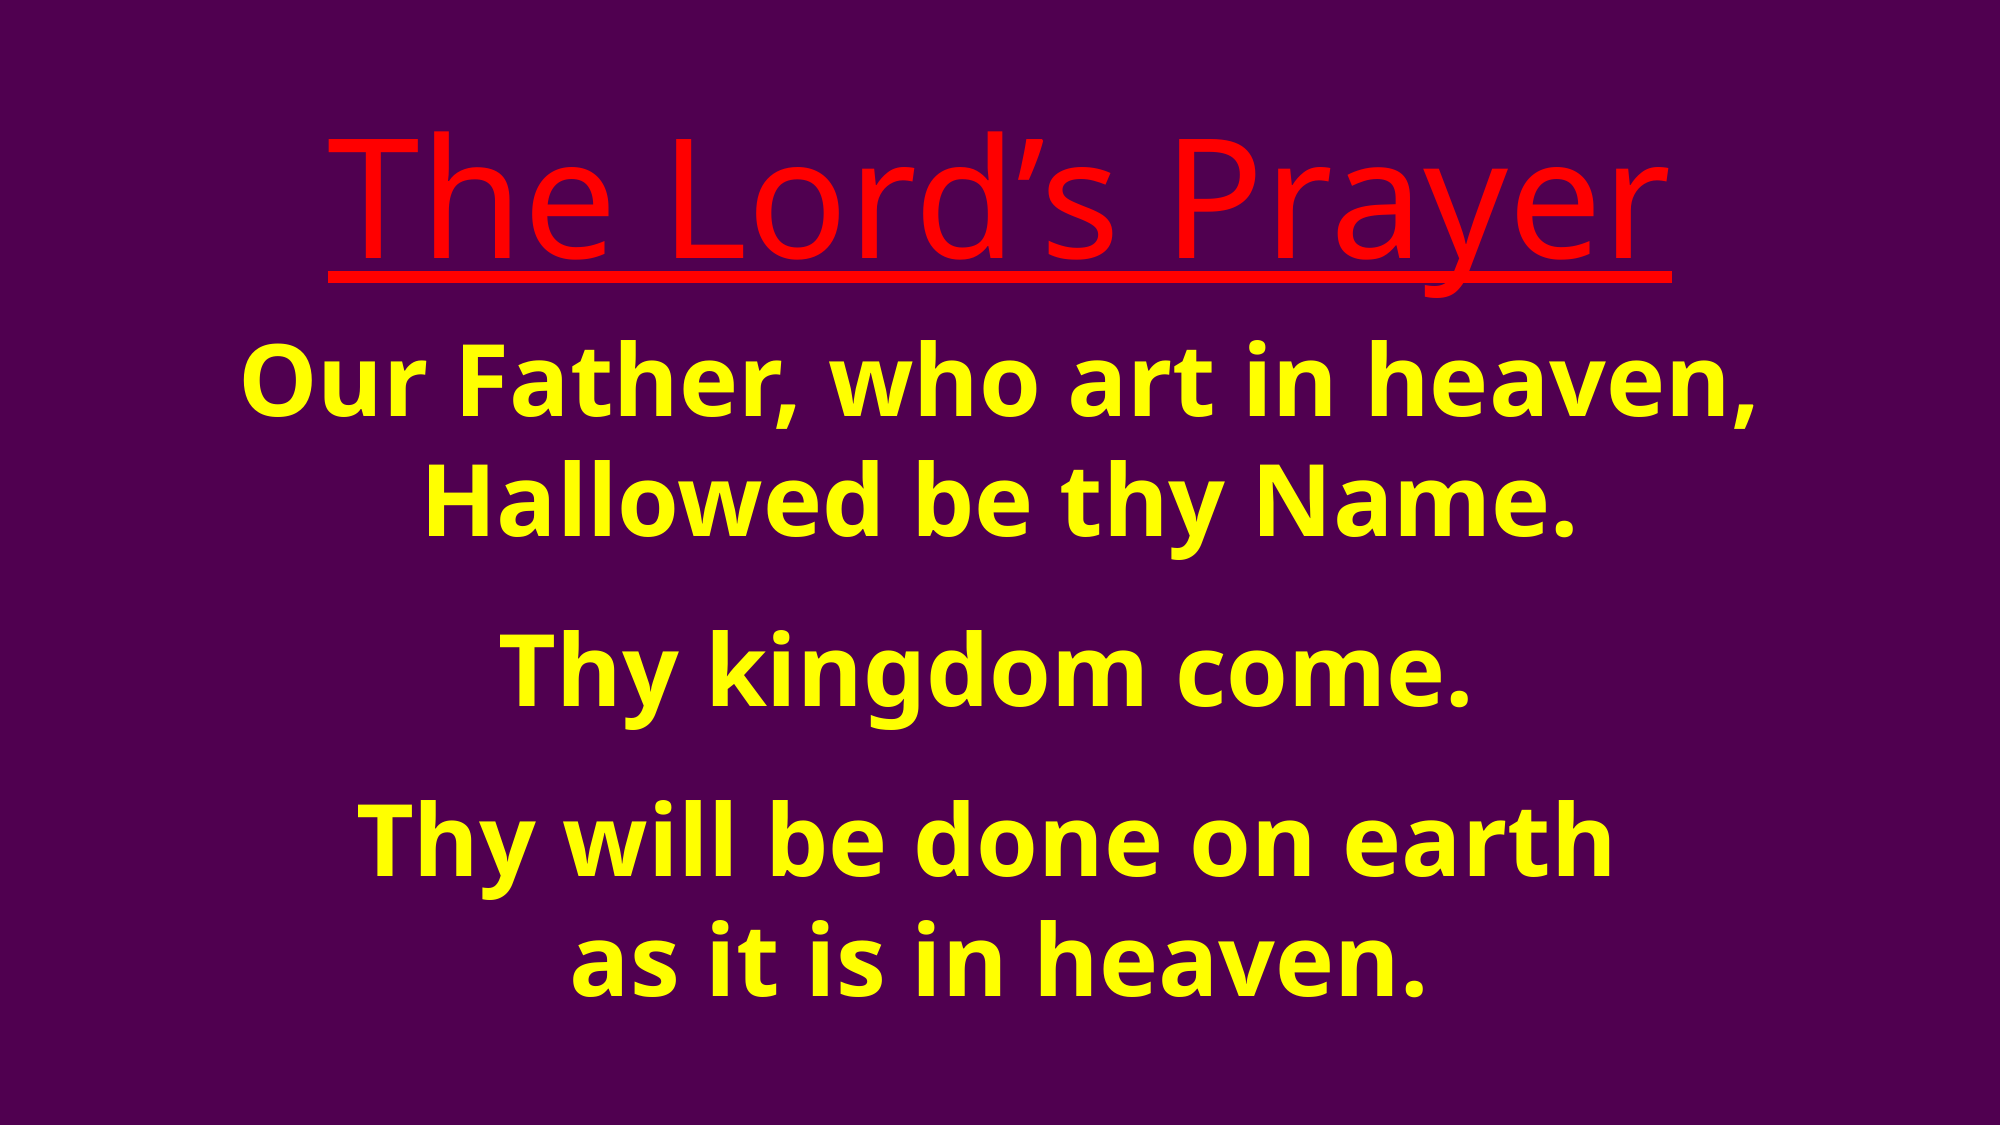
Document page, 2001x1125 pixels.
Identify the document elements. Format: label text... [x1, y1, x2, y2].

text_box Our Father, who art in heaven, Hallowed be thy Name. Thy kingdom come. Thy will be done on earth as it is in heaven. [0, 309, 2000, 1024]
title The Lord’s Prayer [0, 116, 2000, 237]
